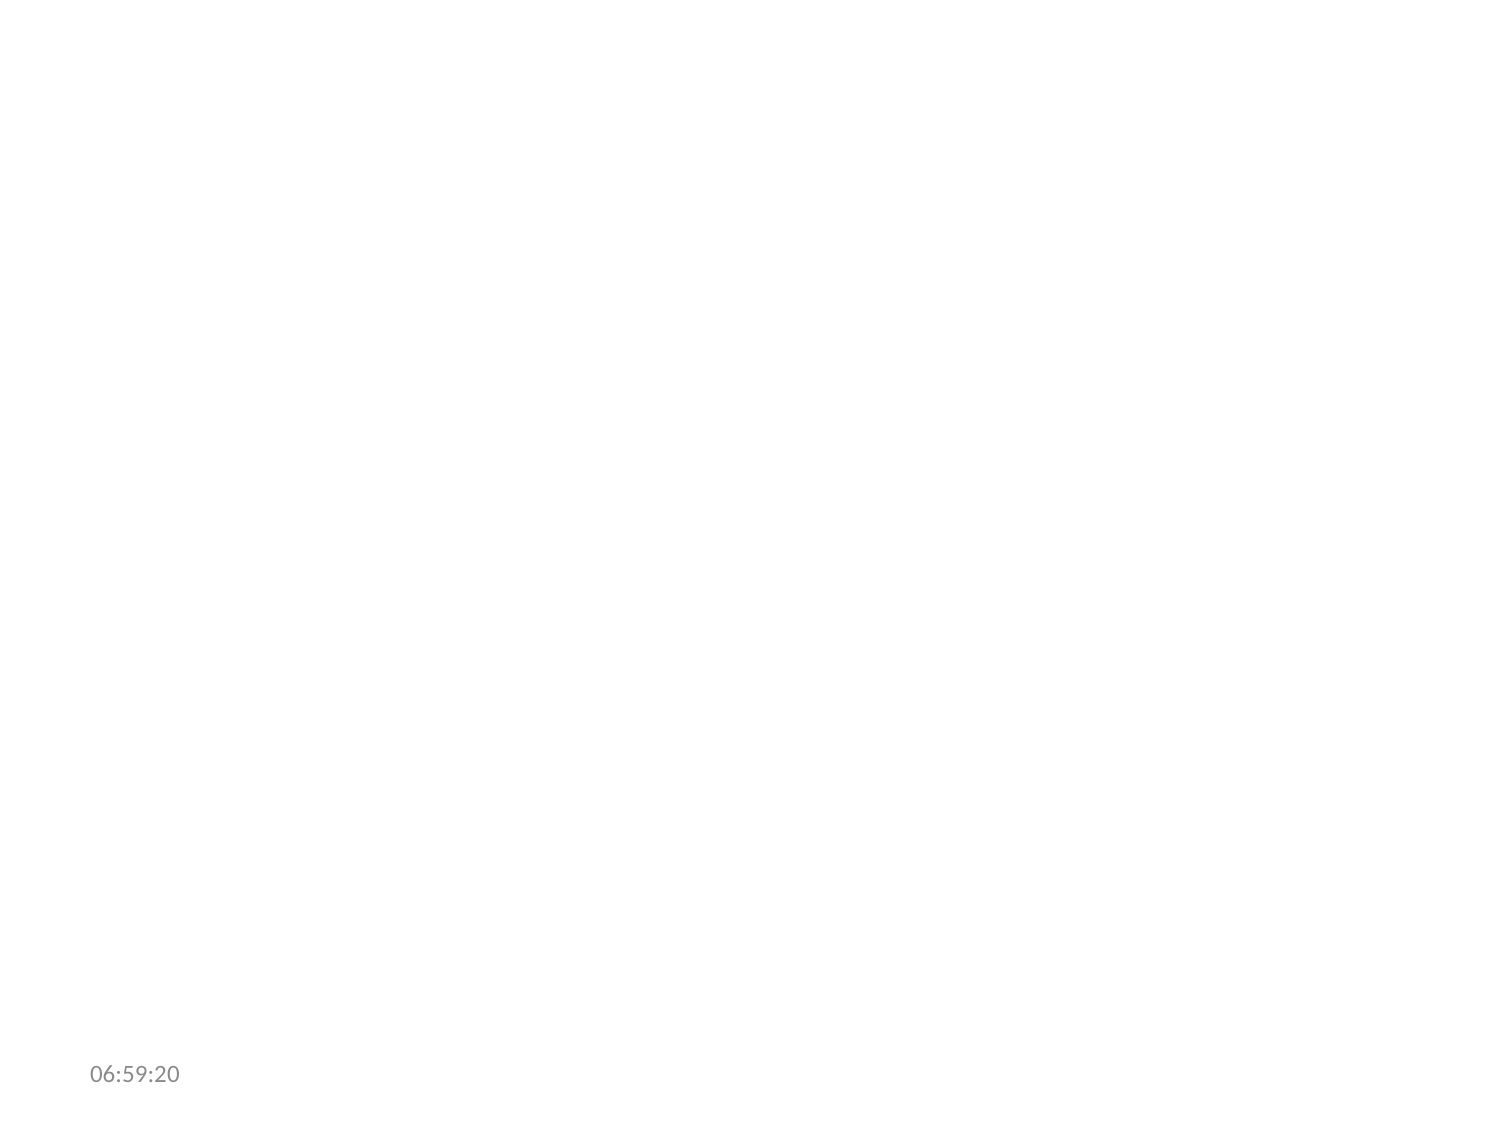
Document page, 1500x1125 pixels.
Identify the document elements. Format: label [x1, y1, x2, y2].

slide_number [75, 1042, 425, 1103]
